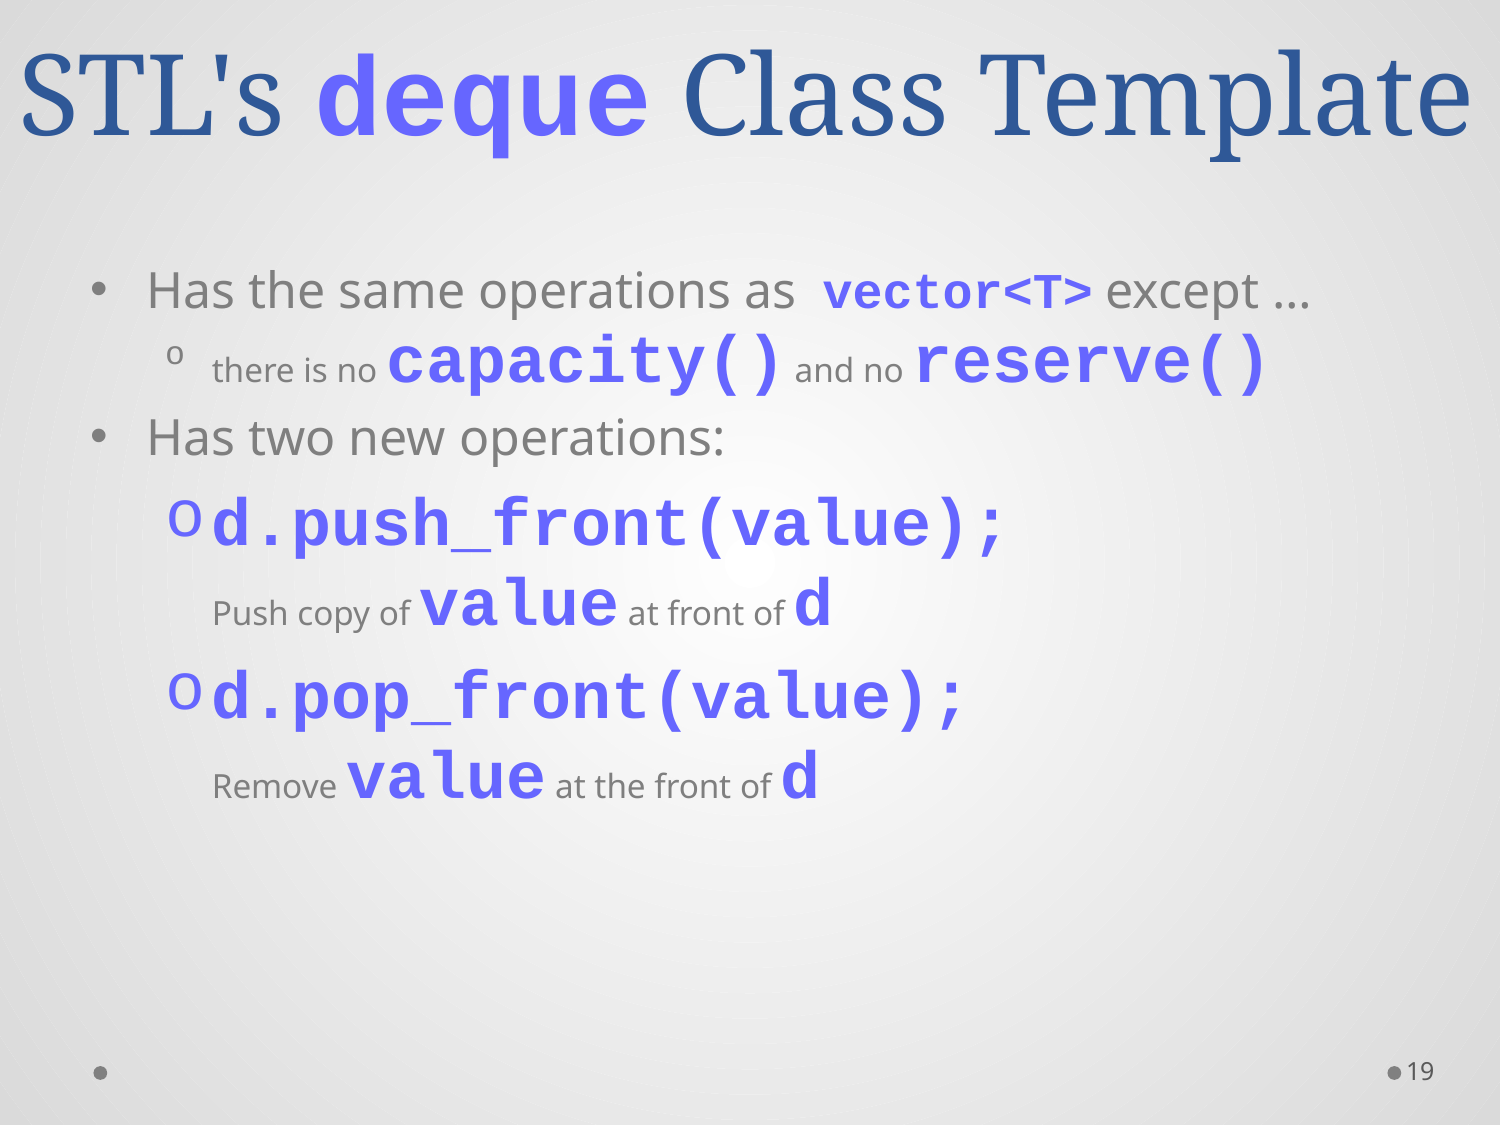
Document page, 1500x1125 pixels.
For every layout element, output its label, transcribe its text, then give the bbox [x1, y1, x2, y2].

list Has the same operations as vector<T> except … there is no capacity() and no reserve() Has two new operations: d.push_front(value); Push copy of value at front of d d.pop_front(value); Remove value at the front of d [75, 262, 1425, 1005]
title STL's deque Class Template [0, 3, 1494, 166]
slide_number 19 [1401, 1042, 1494, 1103]
